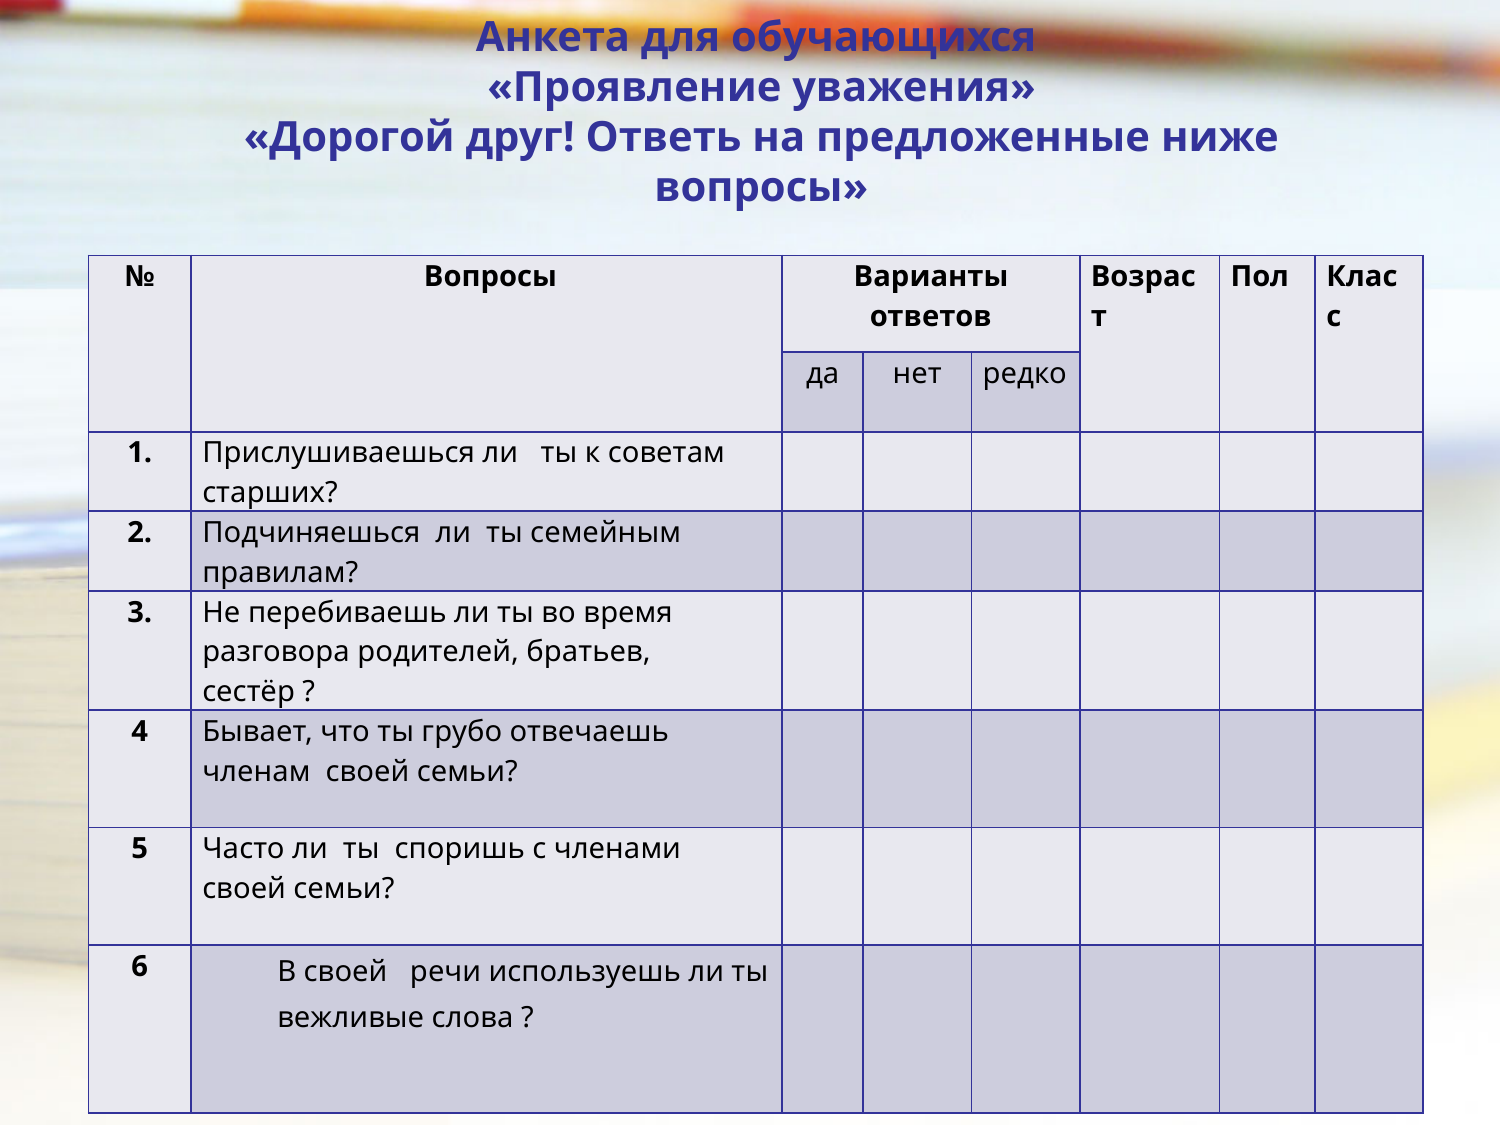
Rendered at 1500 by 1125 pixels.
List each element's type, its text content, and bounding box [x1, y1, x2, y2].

table_cell нет [864, 353, 971, 431]
table_cell [1081, 711, 1219, 827]
table_cell [1316, 433, 1422, 510]
table_cell Подчиняешься ли ты семейным правилам? [192, 512, 781, 590]
table_cell [864, 433, 971, 510]
table_cell [972, 433, 1079, 510]
table_cell [783, 433, 862, 510]
table_cell [1220, 512, 1314, 590]
table_header Возраст [1081, 256, 1219, 431]
table_header № [89, 256, 190, 431]
table_cell [783, 711, 862, 827]
table_cell [1220, 946, 1314, 1112]
picture [0, 0, 1500, 1125]
table_cell [1081, 433, 1219, 510]
table_cell 4 [89, 711, 190, 827]
table_cell 5 [89, 828, 190, 944]
table_cell [972, 711, 1079, 827]
table_cell [783, 592, 862, 709]
title Анкета для обучающихся «Проявление уважения» «Дорогой друг! Ответь на предложенные ниже вопросы» [135, 0, 1388, 221]
table_cell В своей речи используешь ли ты вежливые слова ? [192, 946, 781, 1112]
table_cell [1081, 828, 1219, 944]
table_cell [1081, 512, 1219, 590]
table_cell [864, 592, 971, 709]
table_header Варианты ответов [783, 256, 1079, 351]
table_cell [864, 946, 971, 1112]
table_cell [1316, 512, 1422, 590]
table_cell [1316, 946, 1422, 1112]
table_cell [1316, 711, 1422, 827]
table_cell [1220, 711, 1314, 827]
table_cell [864, 512, 971, 590]
table_cell 6 [89, 946, 190, 1112]
table_cell редко [972, 353, 1079, 431]
table_cell [972, 592, 1079, 709]
table_cell [1081, 592, 1219, 709]
table_cell [1220, 592, 1314, 709]
table_cell Не перебиваешь ли ты во время разговора родителей, братьев, сестёр ? [192, 592, 781, 709]
table_cell [972, 512, 1079, 590]
table_cell 1. [89, 433, 190, 510]
table_cell [864, 711, 971, 827]
table_cell [864, 828, 971, 944]
table_cell [783, 946, 862, 1112]
table_cell 3. [89, 592, 190, 709]
table_header Пол [1220, 256, 1314, 431]
table_cell Часто ли ты споришь с членами своей семьи? [192, 828, 781, 944]
table_cell [783, 828, 862, 944]
table_cell [1220, 828, 1314, 944]
table_cell [783, 512, 862, 590]
table_cell 2. [89, 512, 190, 590]
table_cell да [783, 353, 862, 431]
table_cell [1220, 433, 1314, 510]
table_header Вопросы [192, 256, 781, 431]
table_cell Прислушиваешься ли ты к советам старших? [192, 433, 781, 510]
table_cell [1081, 946, 1219, 1112]
table_cell [972, 828, 1079, 944]
table_cell [972, 946, 1079, 1112]
table_header Класс [1316, 256, 1422, 431]
table_cell Бывает, что ты грубо отвечаешь членам своей семьи? [192, 711, 781, 827]
table_cell [1316, 592, 1422, 709]
table_cell [1316, 828, 1422, 944]
